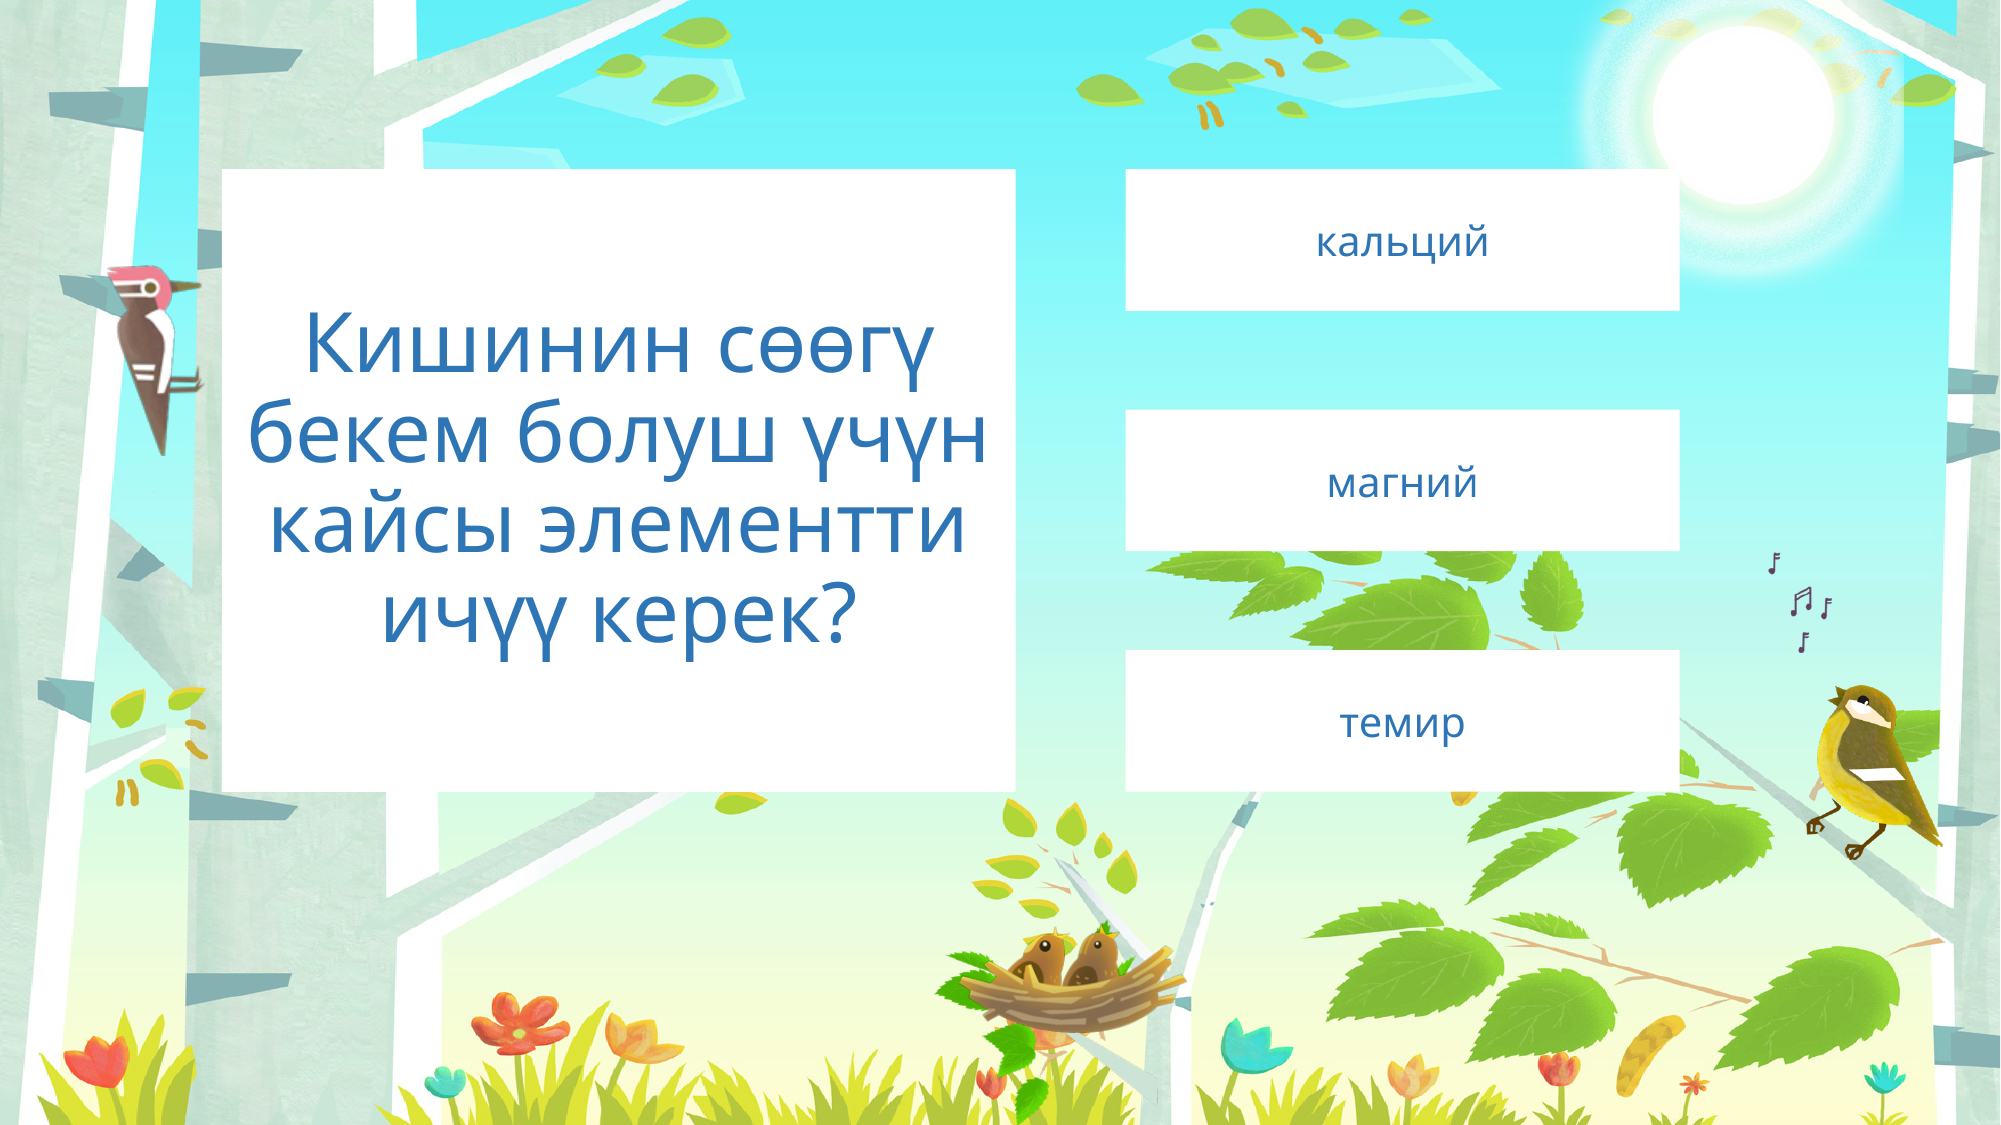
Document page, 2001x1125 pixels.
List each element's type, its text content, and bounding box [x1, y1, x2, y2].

text_box кальций [1125, 168, 1681, 312]
title Кишинин сөөгү бекем болуш үчүн кайсы элементти ичүү керек? [219, 166, 1019, 795]
text_box темир [1125, 649, 1681, 793]
picture [0, 0, 2001, 1125]
text_box магний [1125, 409, 1681, 552]
